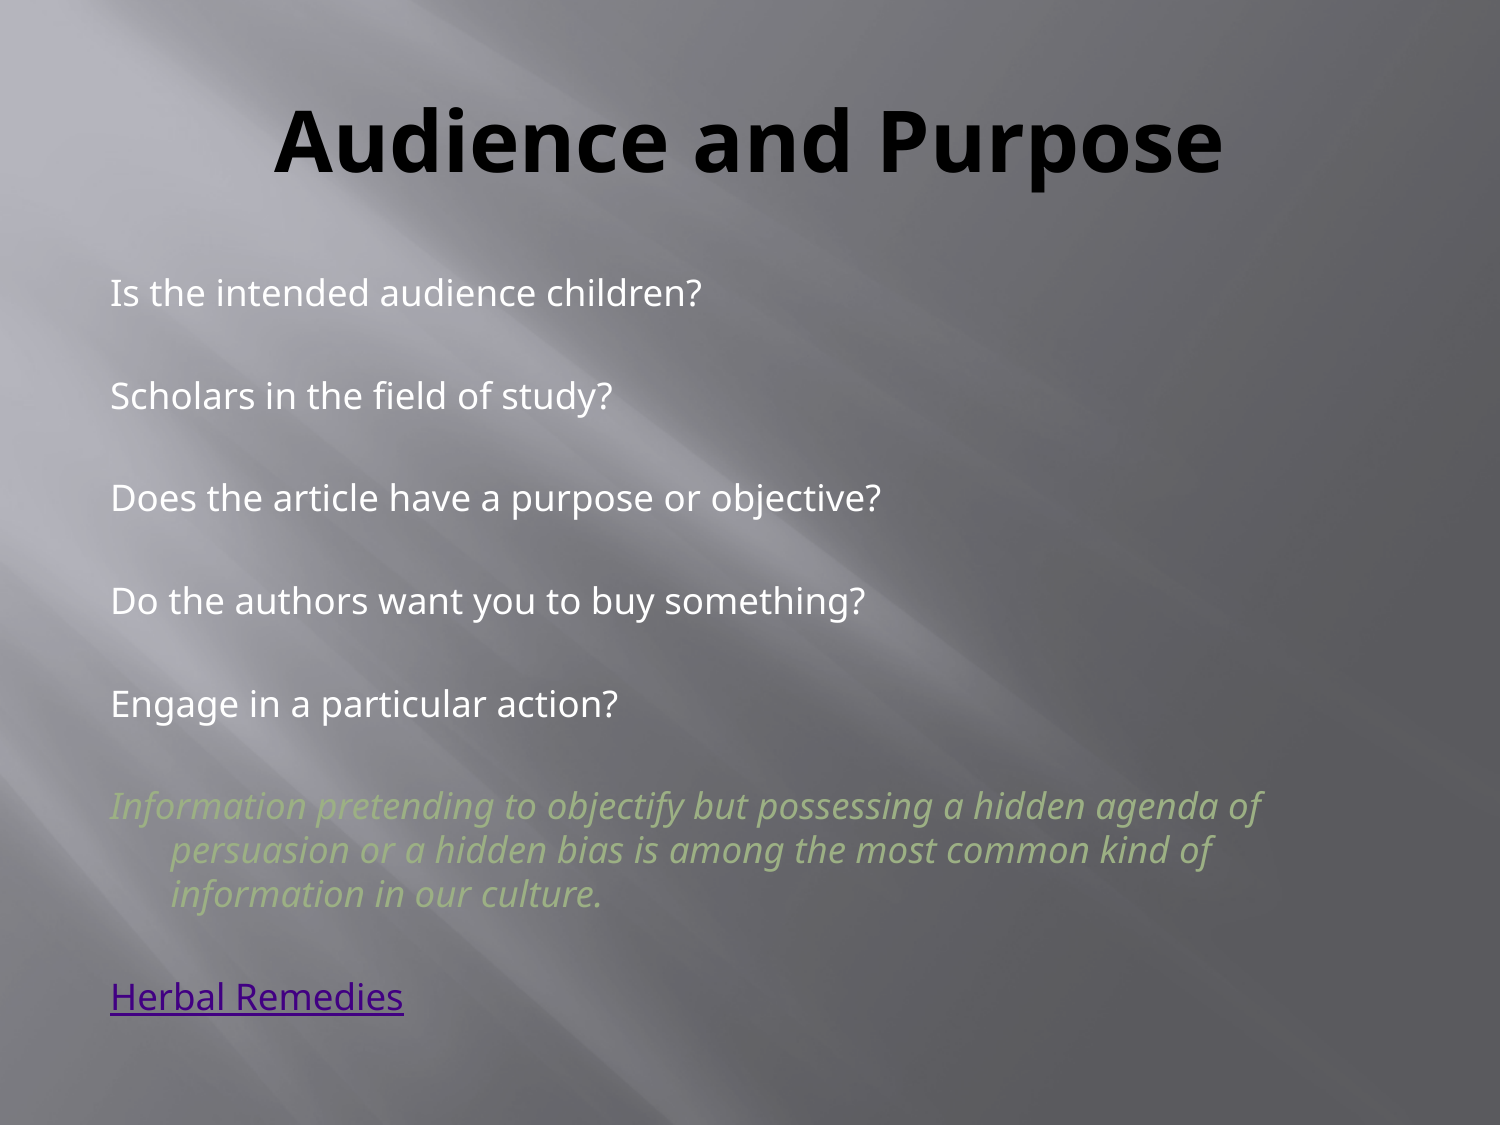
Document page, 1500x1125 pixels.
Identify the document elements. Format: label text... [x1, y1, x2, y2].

list Is the intended audience children? Scholars in the field of study? Does the article have a purpose or objective? Do the authors want you to buy something? Engage in a particular action? Information pretending to objectify but possessing a hidden agenda of persuasion or a hidden bias is among the most common kind of information in our culture. Herbal Remedies [75, 262, 1425, 1035]
title Audience and Purpose [75, 45, 1425, 233]
